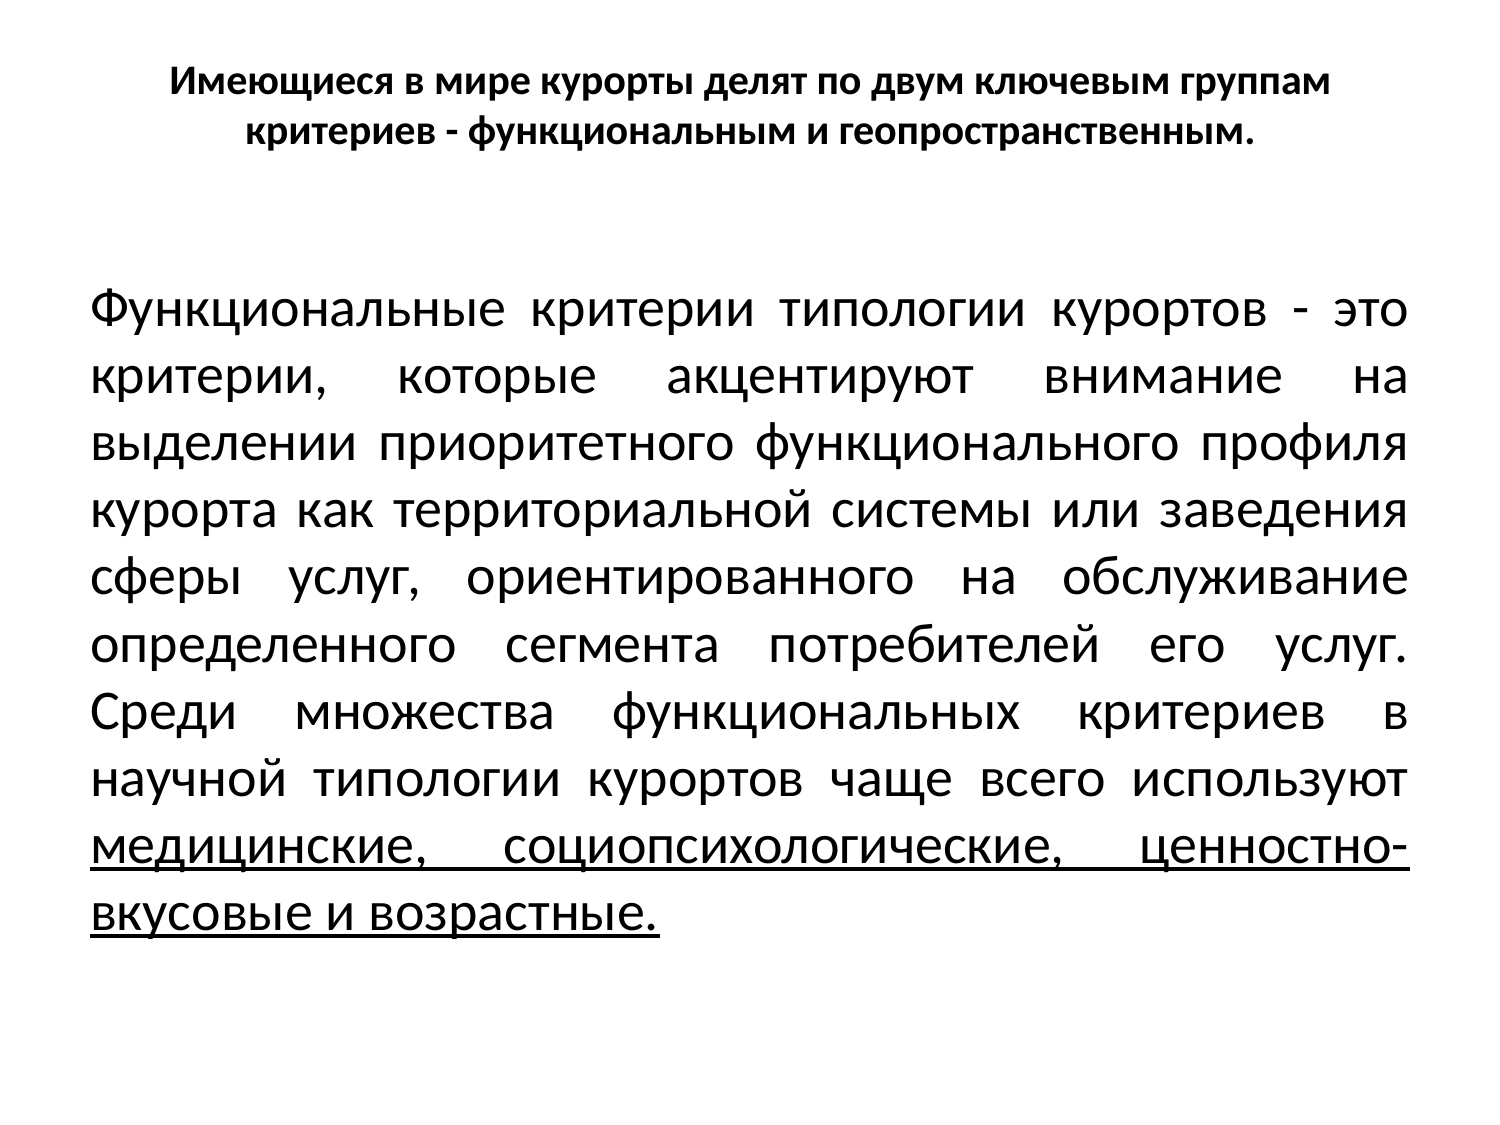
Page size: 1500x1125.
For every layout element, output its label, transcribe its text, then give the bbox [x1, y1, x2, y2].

title Имеющиеся в мире курорты делят по двум ключевым группам критериев - функциональным и геопространственным. [75, 45, 1425, 233]
list Функциональные критерии типологии курортов - это критерии, которые акцентируют внимание на выделении приоритетного функционального профиля курорта как территориальной системы или заведения сферы услуг, ориентированного на обслуживание определенного сегмента потребителей его услуг. Среди множества функциональных критериев в научной типологии курортов чаще всего используют медицинские, социопсихологические, ценностно-вкусовые и возрастные. [75, 262, 1425, 1005]
